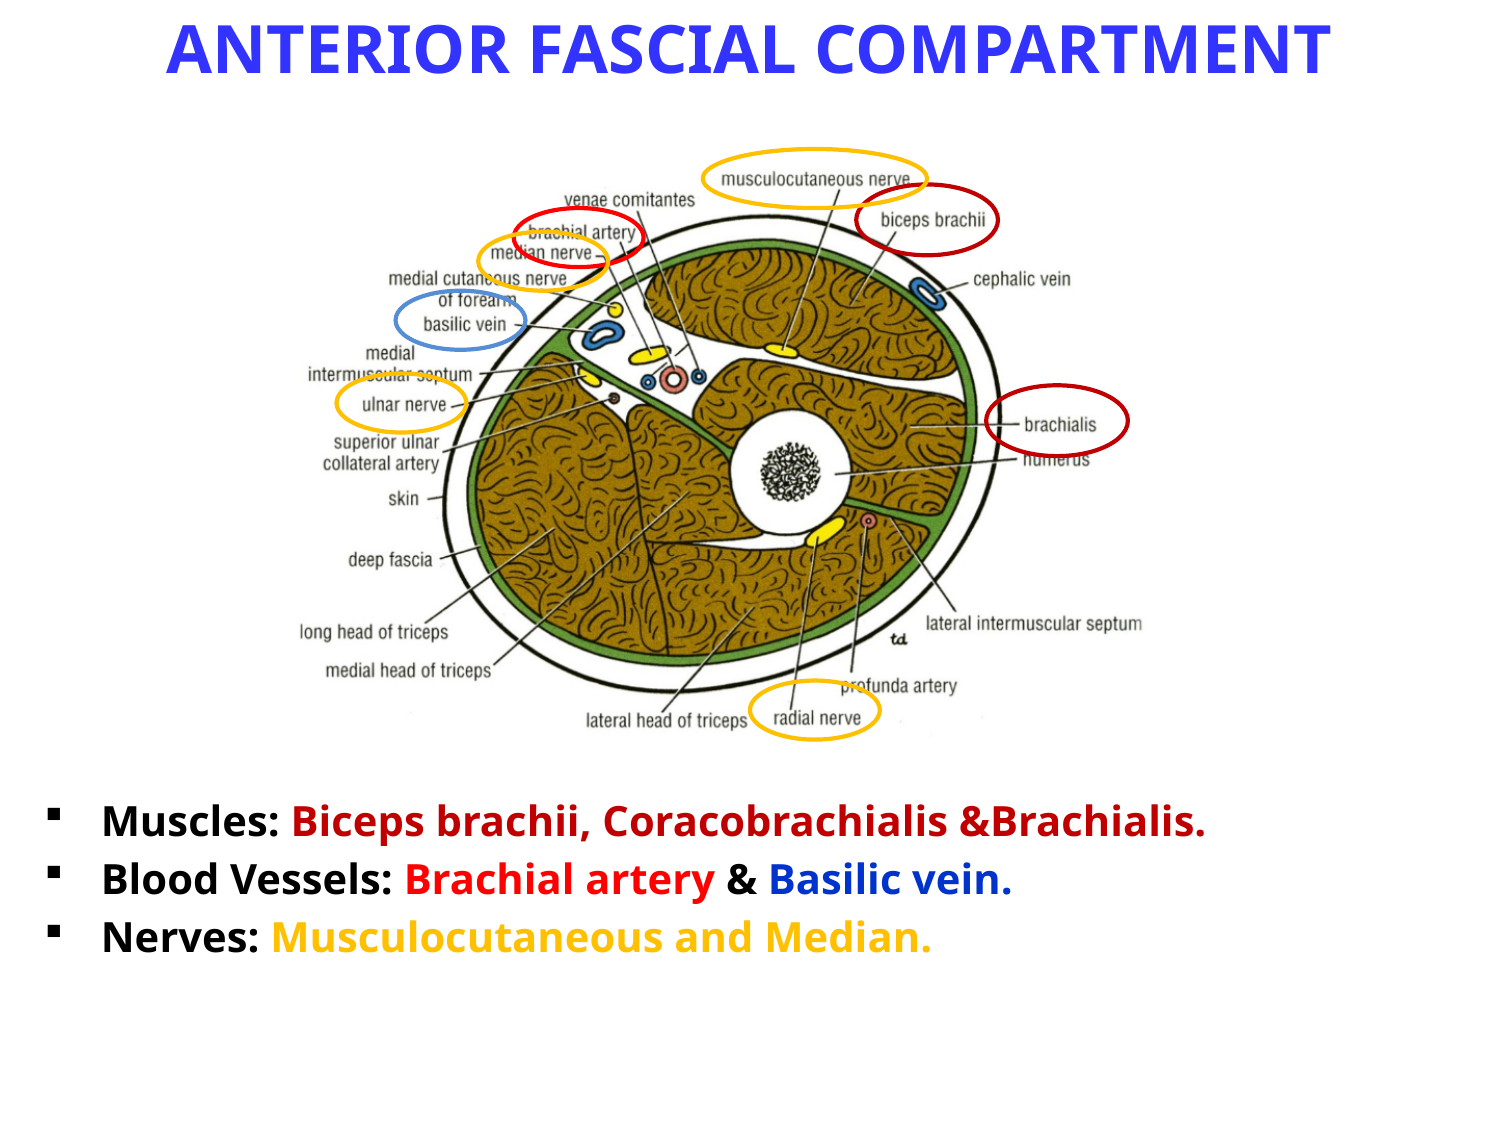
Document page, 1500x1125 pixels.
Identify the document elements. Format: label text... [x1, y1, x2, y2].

text_box ANTERIOR FASCIAL COMPARTMENT [0, 0, 1500, 95]
picture [277, 148, 1161, 760]
list Muscles: Biceps brachii, Coracobrachialis &Brachialis. Blood Vessels: Brachial artery & Basilic vein. Nerves: Musculocutaneous and Median. [27, 785, 1473, 1084]
